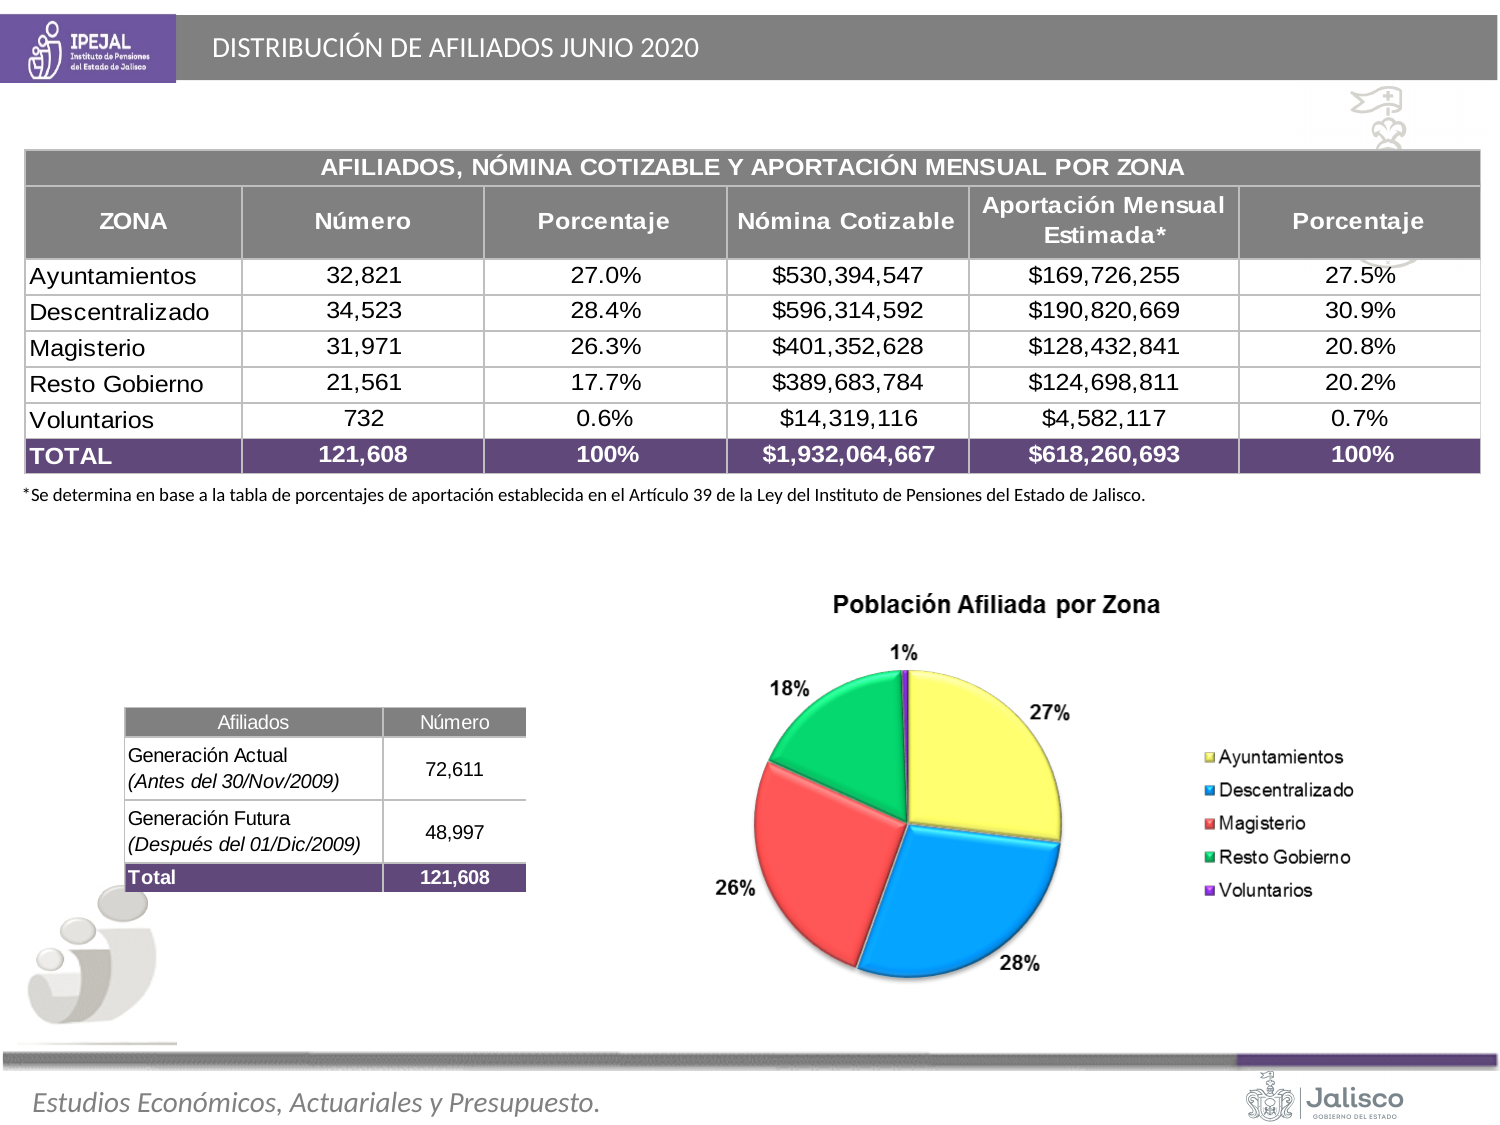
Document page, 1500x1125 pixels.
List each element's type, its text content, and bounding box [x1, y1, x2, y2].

picture [123, 706, 528, 894]
title DISTRIBUCIÓN DE AFILIADOS JUNIO 2020 [183, 19, 1500, 74]
picture [2, 1046, 1500, 1124]
text_box *Se determina en base a la tabla de porcentajes de aportación establecida en el Artículo 39 de la Ley del Instituto de Pensiones del Estado de Jalisco. [6, 475, 1467, 513]
picture [23, 148, 1483, 476]
picture [619, 573, 1375, 1026]
picture [0, 13, 177, 83]
